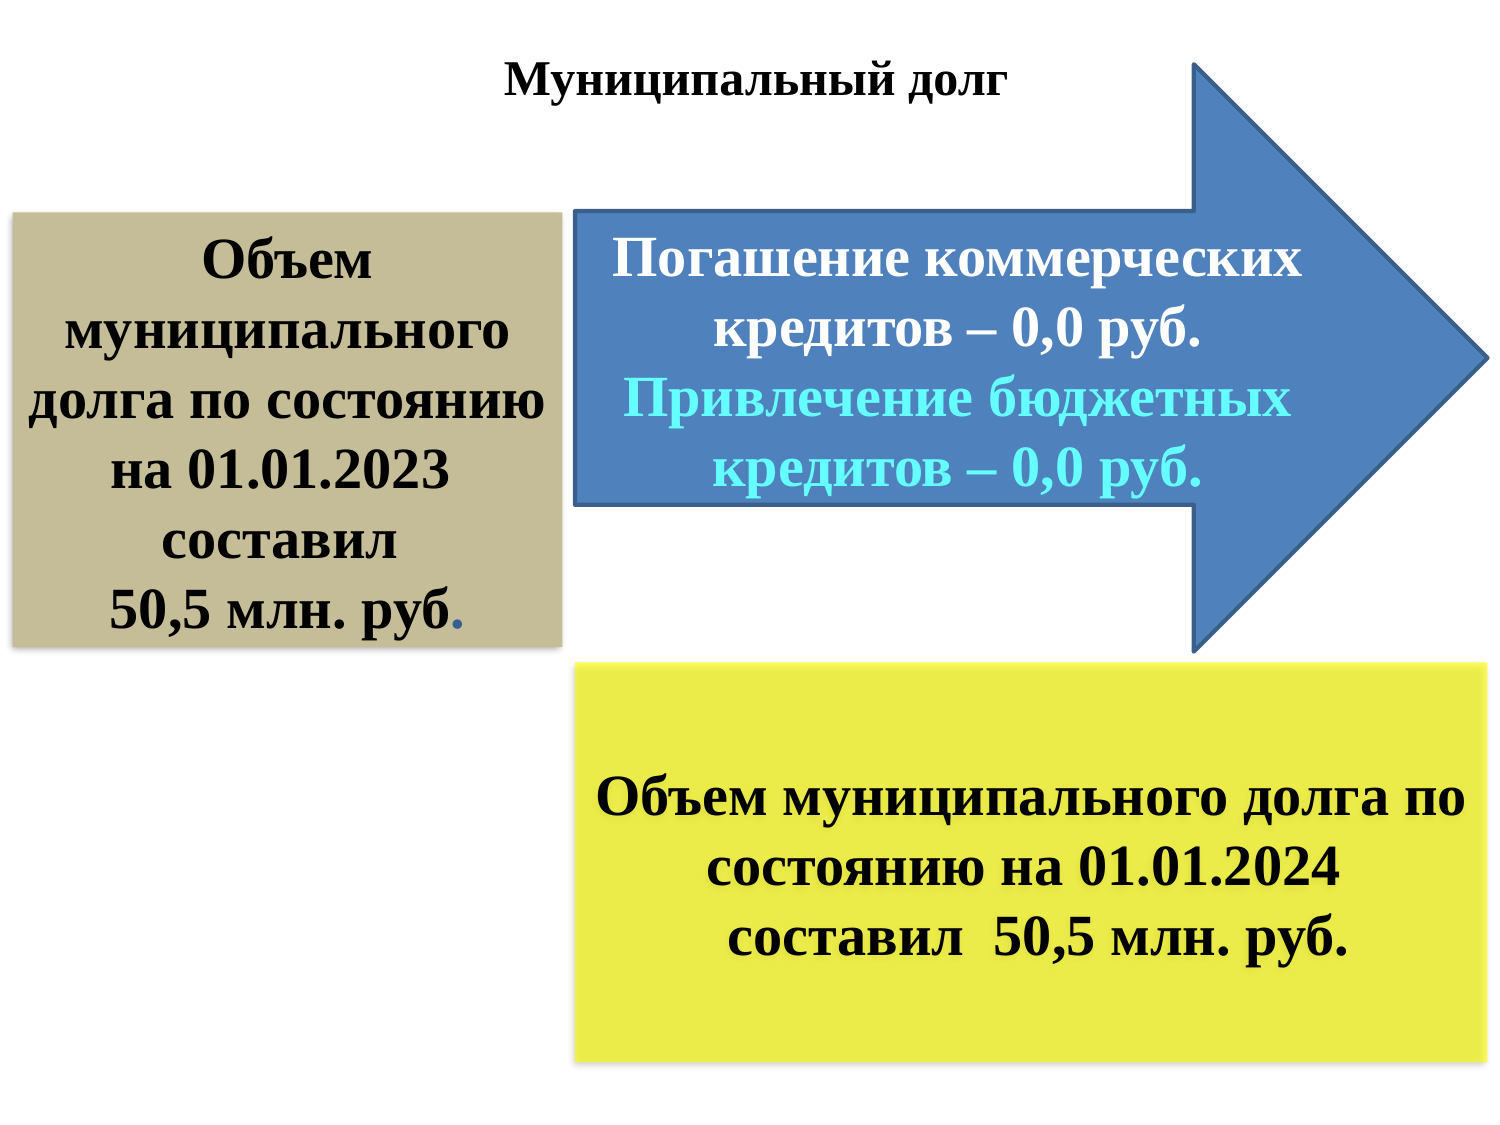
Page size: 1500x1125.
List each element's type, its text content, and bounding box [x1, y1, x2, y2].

title Муниципальный долг [112, 12, 1400, 138]
text_box Объем муниципального долга по состоянию на 01.01.2023 составил 50,5 млн. руб. [12, 212, 563, 648]
text_box Погашение коммерческих кредитов – 0,0 руб. Привлечение бюджетных кредитов – 0,0 руб. [572, 62, 1490, 654]
text_box Объем муниципального долга по состоянию на 01.01.2024 составил 50,5 млн. руб. [573, 660, 1490, 1064]
